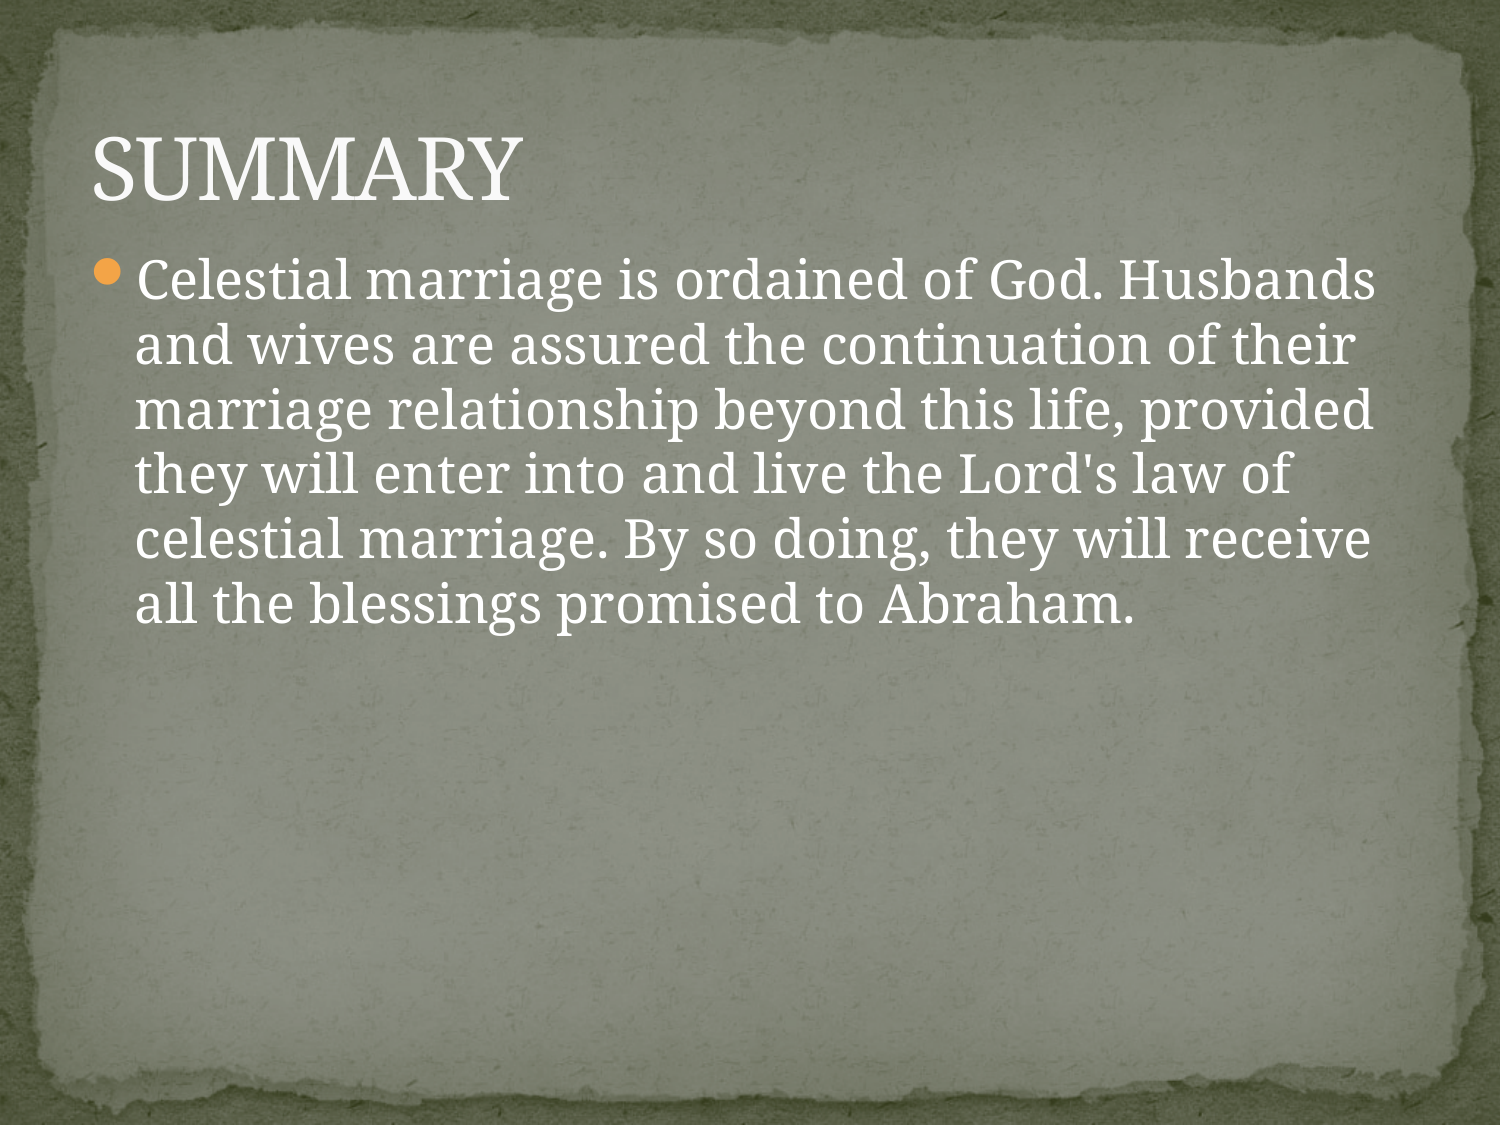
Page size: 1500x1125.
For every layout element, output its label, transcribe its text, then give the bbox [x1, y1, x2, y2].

list Celestial marriage is ordained of God. Husbands and wives are assured the continuation of their marriage relationship beyond this life, provided they will enter into and live the Lord's law of celestial marriage. By so doing, they will receive all the blessings promised to Abraham. [74, 237, 1426, 1006]
title SUMMARY [74, 24, 1425, 225]
